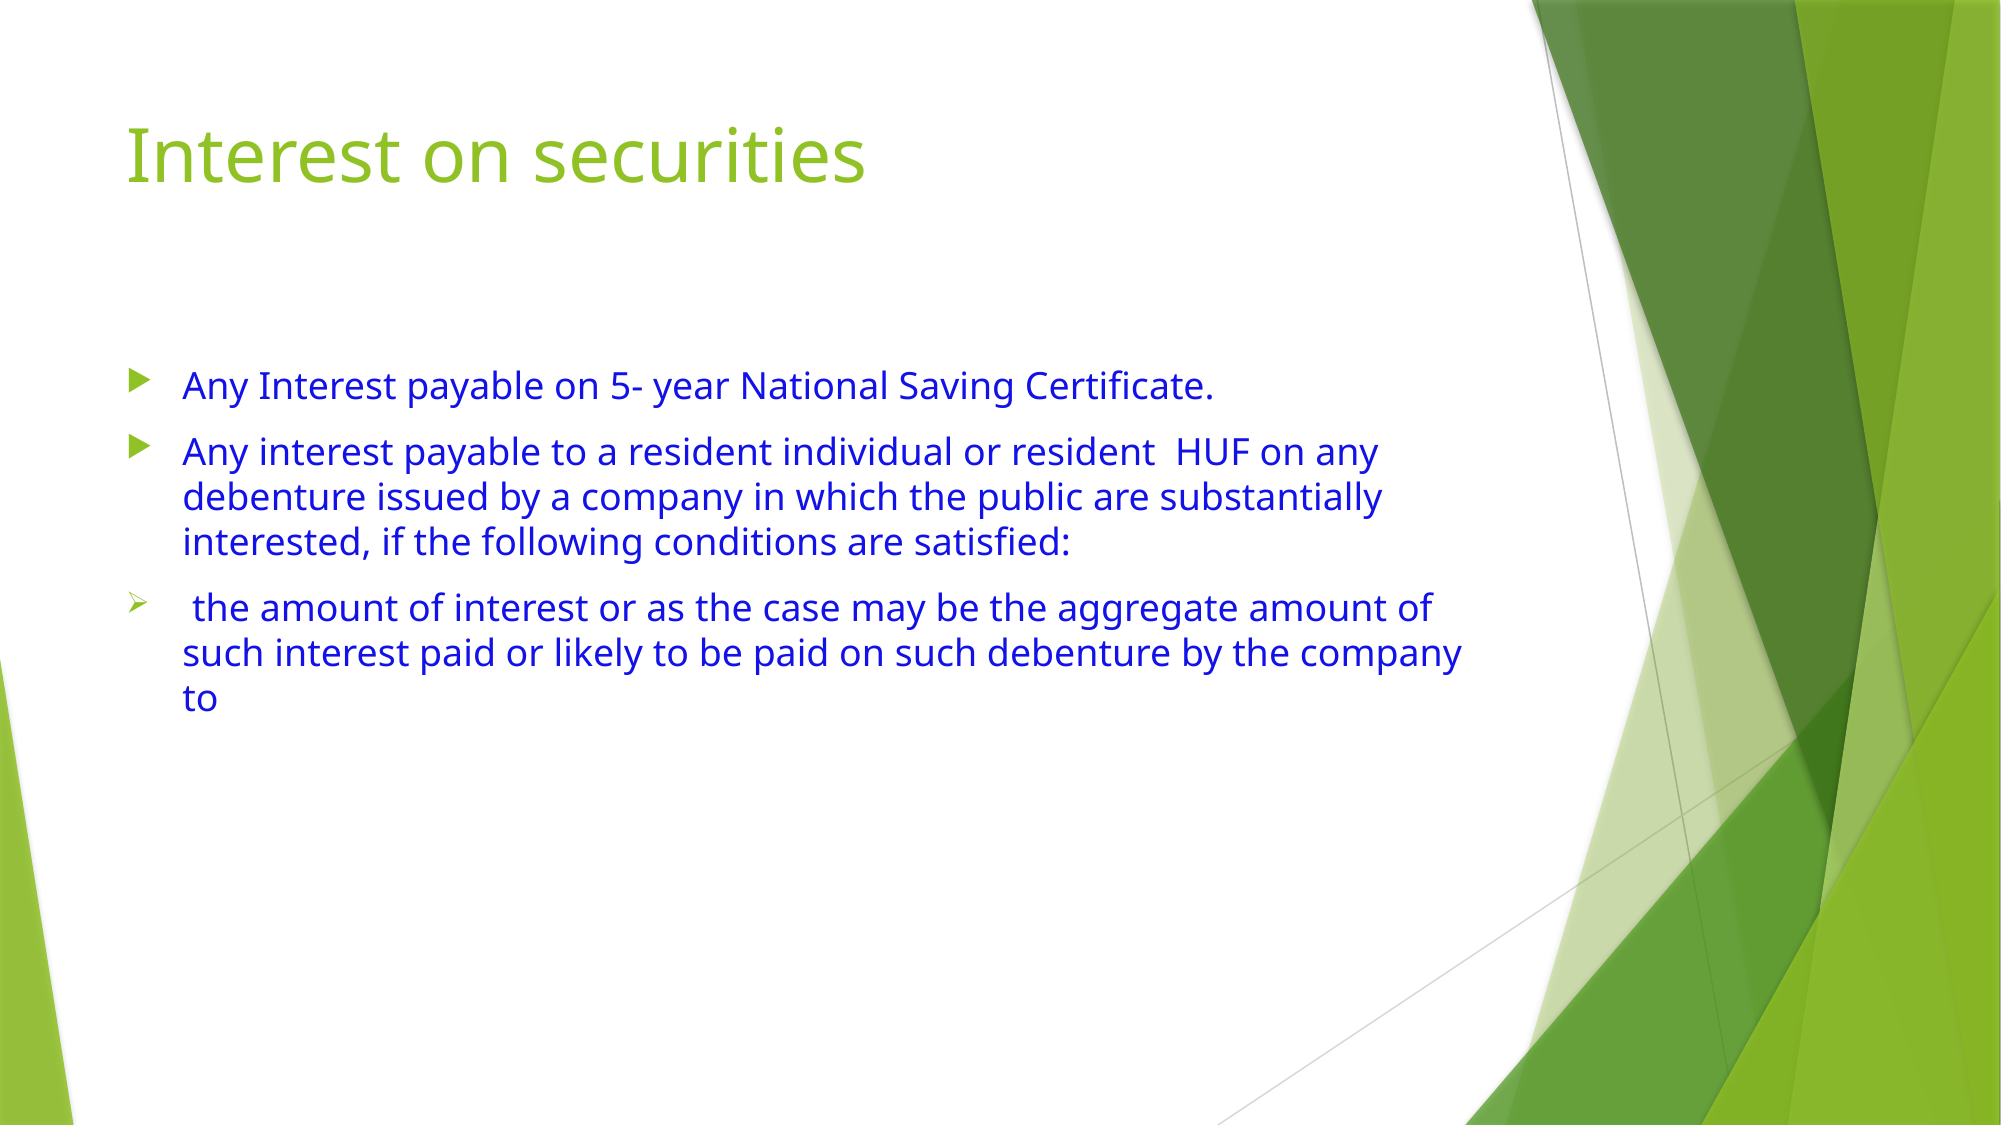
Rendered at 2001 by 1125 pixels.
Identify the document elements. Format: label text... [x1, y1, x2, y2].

title Interest on securities [111, 99, 1522, 317]
list Any Interest payable on 5- year National Saving Certificate. Any interest payable to a resident individual or resident HUF on any debenture issued by a company in which the public are substantially interested, if the following conditions are satisfied: the amount of interest or as the case may be the aggregate amount of such interest paid or likely to be paid on such debenture by the company to [111, 354, 1522, 992]
